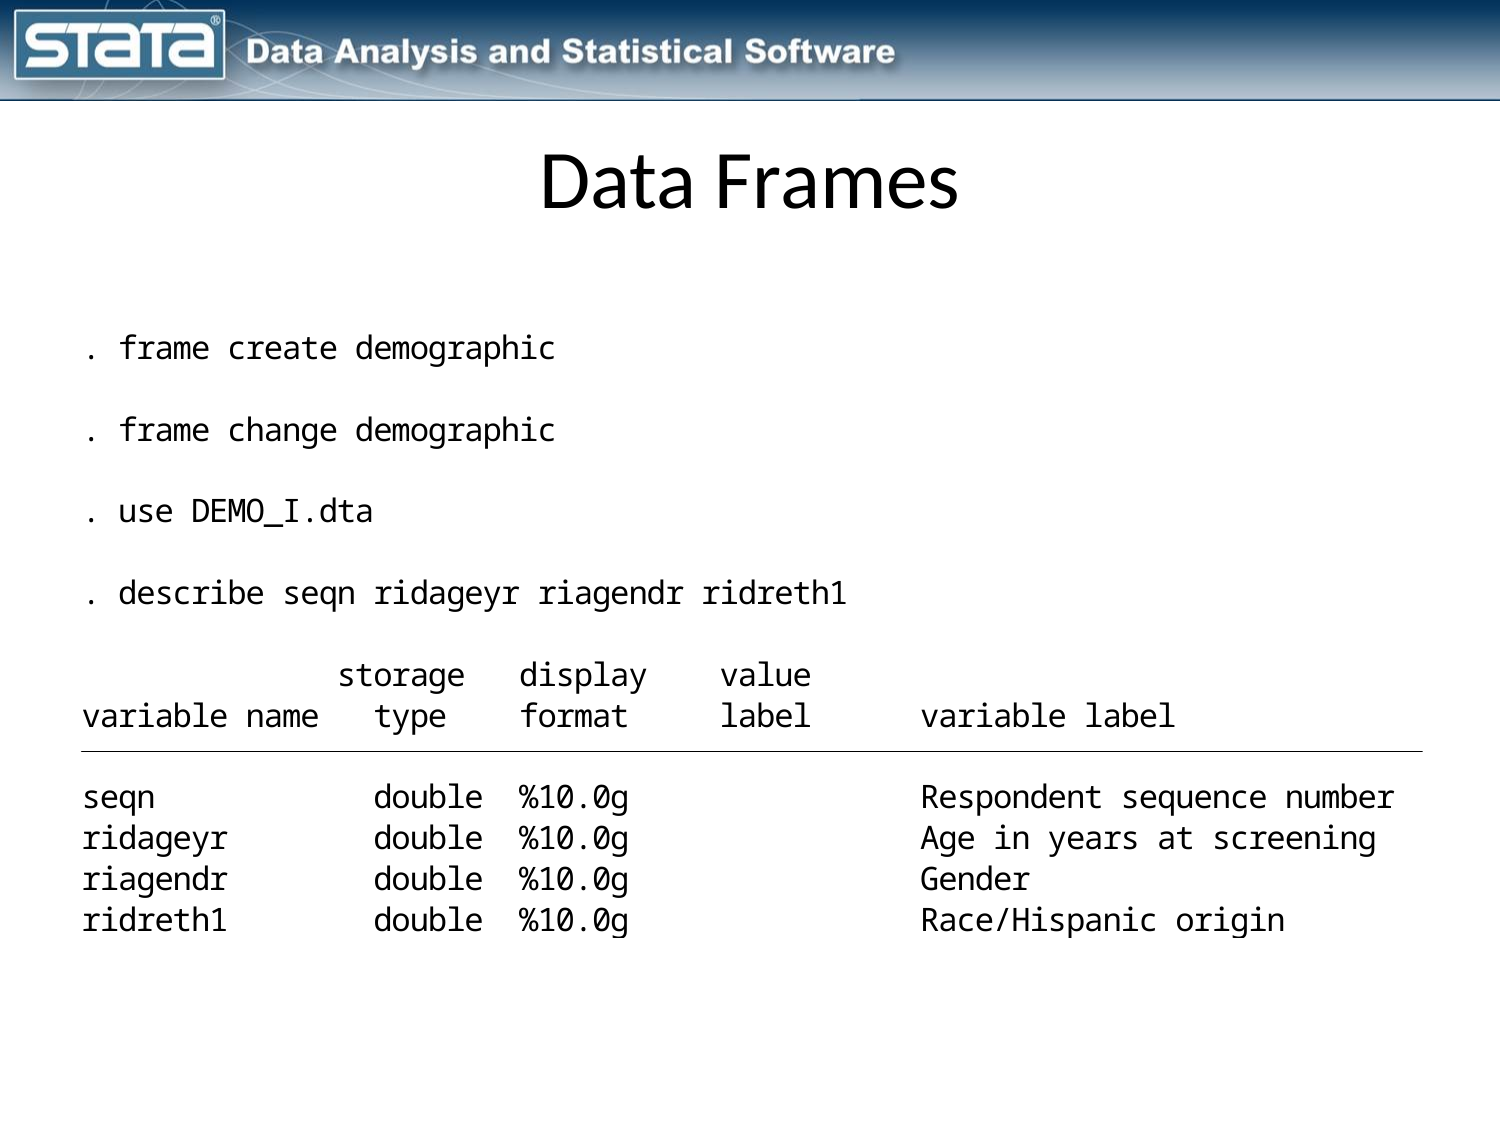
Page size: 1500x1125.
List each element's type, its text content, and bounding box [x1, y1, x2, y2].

picture [0, 0, 1500, 99]
picture [77, 324, 1423, 938]
title Data Frames [0, 99, 1500, 250]
